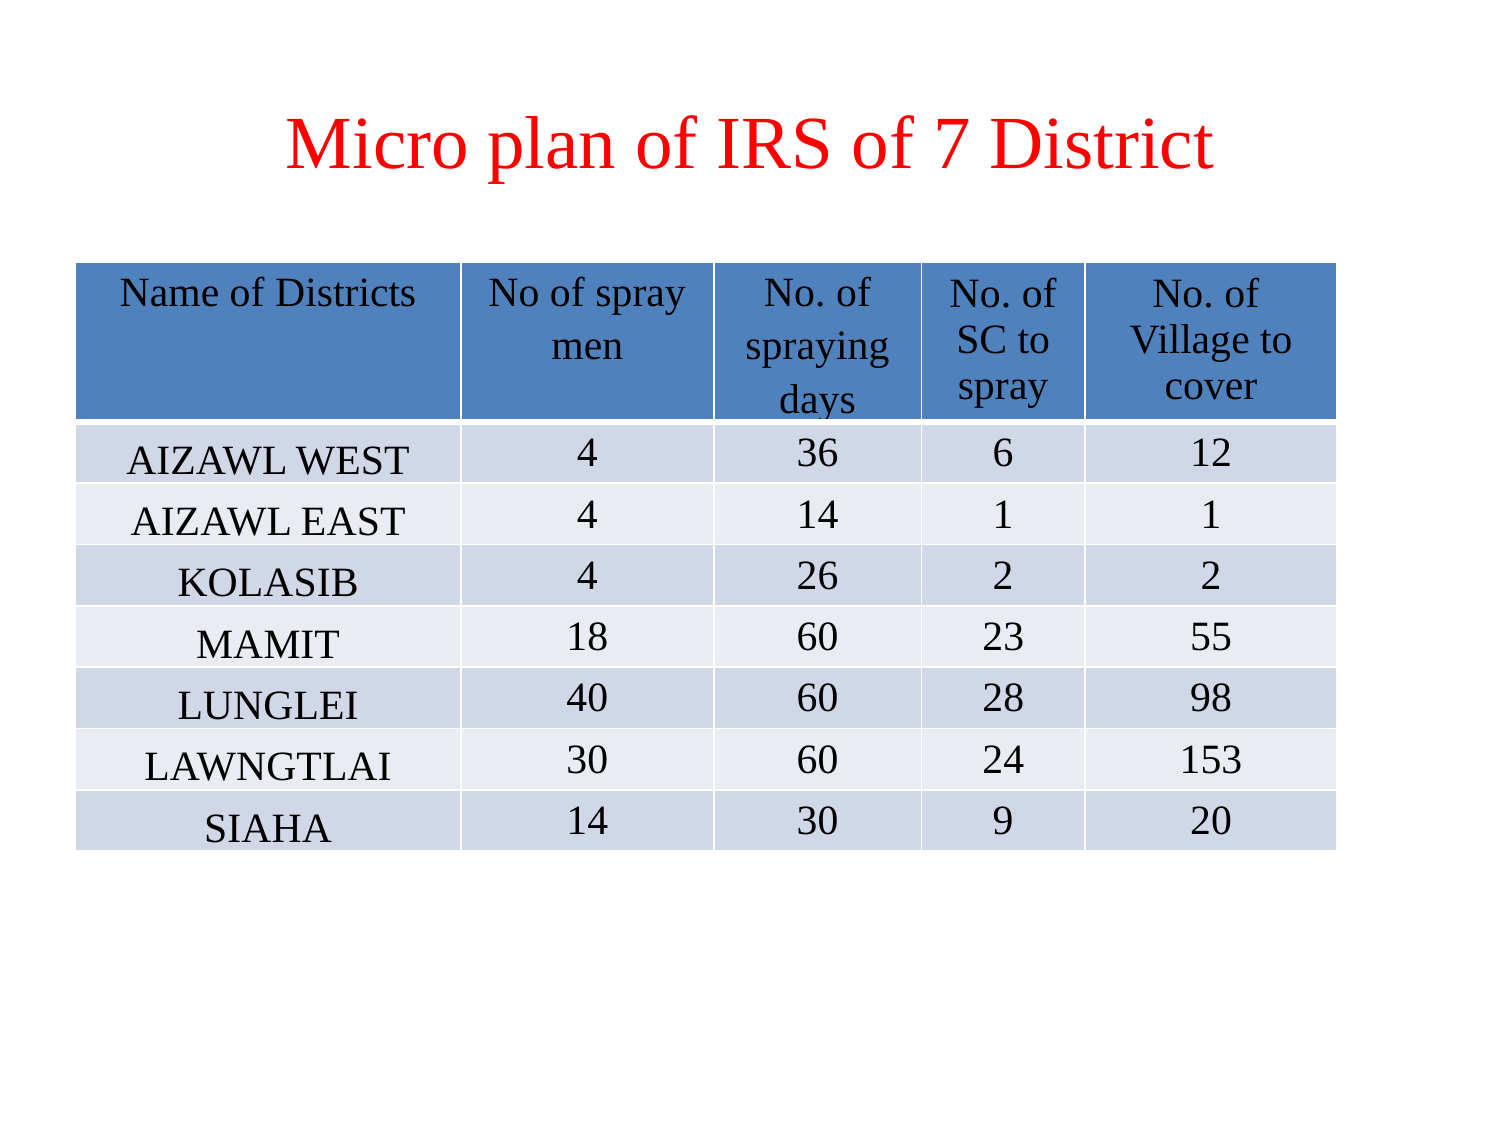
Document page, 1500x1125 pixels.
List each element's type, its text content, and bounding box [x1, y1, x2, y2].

table_cell 40 [462, 668, 713, 728]
table_cell 12 [1086, 425, 1336, 482]
table_cell 2 [922, 545, 1084, 605]
table_cell LUNGLEI [76, 668, 460, 728]
table_cell 1 [1086, 484, 1336, 544]
table_cell 30 [462, 729, 713, 789]
table_cell 24 [922, 729, 1084, 789]
table_cell 14 [462, 791, 713, 850]
table_cell 26 [715, 545, 921, 605]
table_cell 20 [1086, 791, 1336, 850]
table_cell 1 [922, 484, 1084, 544]
table_cell 36 [715, 425, 921, 482]
table_header No. of spraying days [715, 263, 921, 419]
table_header Name of Districts [76, 263, 460, 419]
table_cell 60 [715, 607, 921, 666]
table_cell AIZAWL EAST [76, 484, 460, 544]
table_cell 60 [715, 729, 921, 789]
table_cell KOLASIB [76, 545, 460, 605]
table_cell 98 [1086, 668, 1336, 728]
table_cell 4 [462, 484, 713, 544]
table_cell 18 [462, 607, 713, 666]
table_cell 30 [715, 791, 921, 850]
table_cell SIAHA [76, 791, 460, 850]
table_cell 60 [715, 668, 921, 728]
table_header No. of Village to cover [1086, 263, 1336, 419]
table_header No. of SC to spray [922, 263, 1084, 419]
table_cell 9 [922, 791, 1084, 850]
table_cell 6 [922, 425, 1084, 482]
table_cell 4 [462, 545, 713, 605]
table_cell 153 [1086, 729, 1336, 789]
table_cell AIZAWL WEST [76, 425, 460, 482]
table_cell 28 [922, 668, 1084, 728]
table_header No of spray men [462, 263, 713, 419]
table_cell 2 [1086, 545, 1336, 605]
table_cell 23 [922, 607, 1084, 666]
table_cell 4 [462, 425, 713, 482]
table_cell 55 [1086, 607, 1336, 666]
table_cell 14 [715, 484, 921, 544]
table_cell LAWNGTLAI [76, 729, 460, 789]
title Micro plan of IRS of 7 District [75, 45, 1425, 233]
table_cell MAMIT [76, 607, 460, 666]
